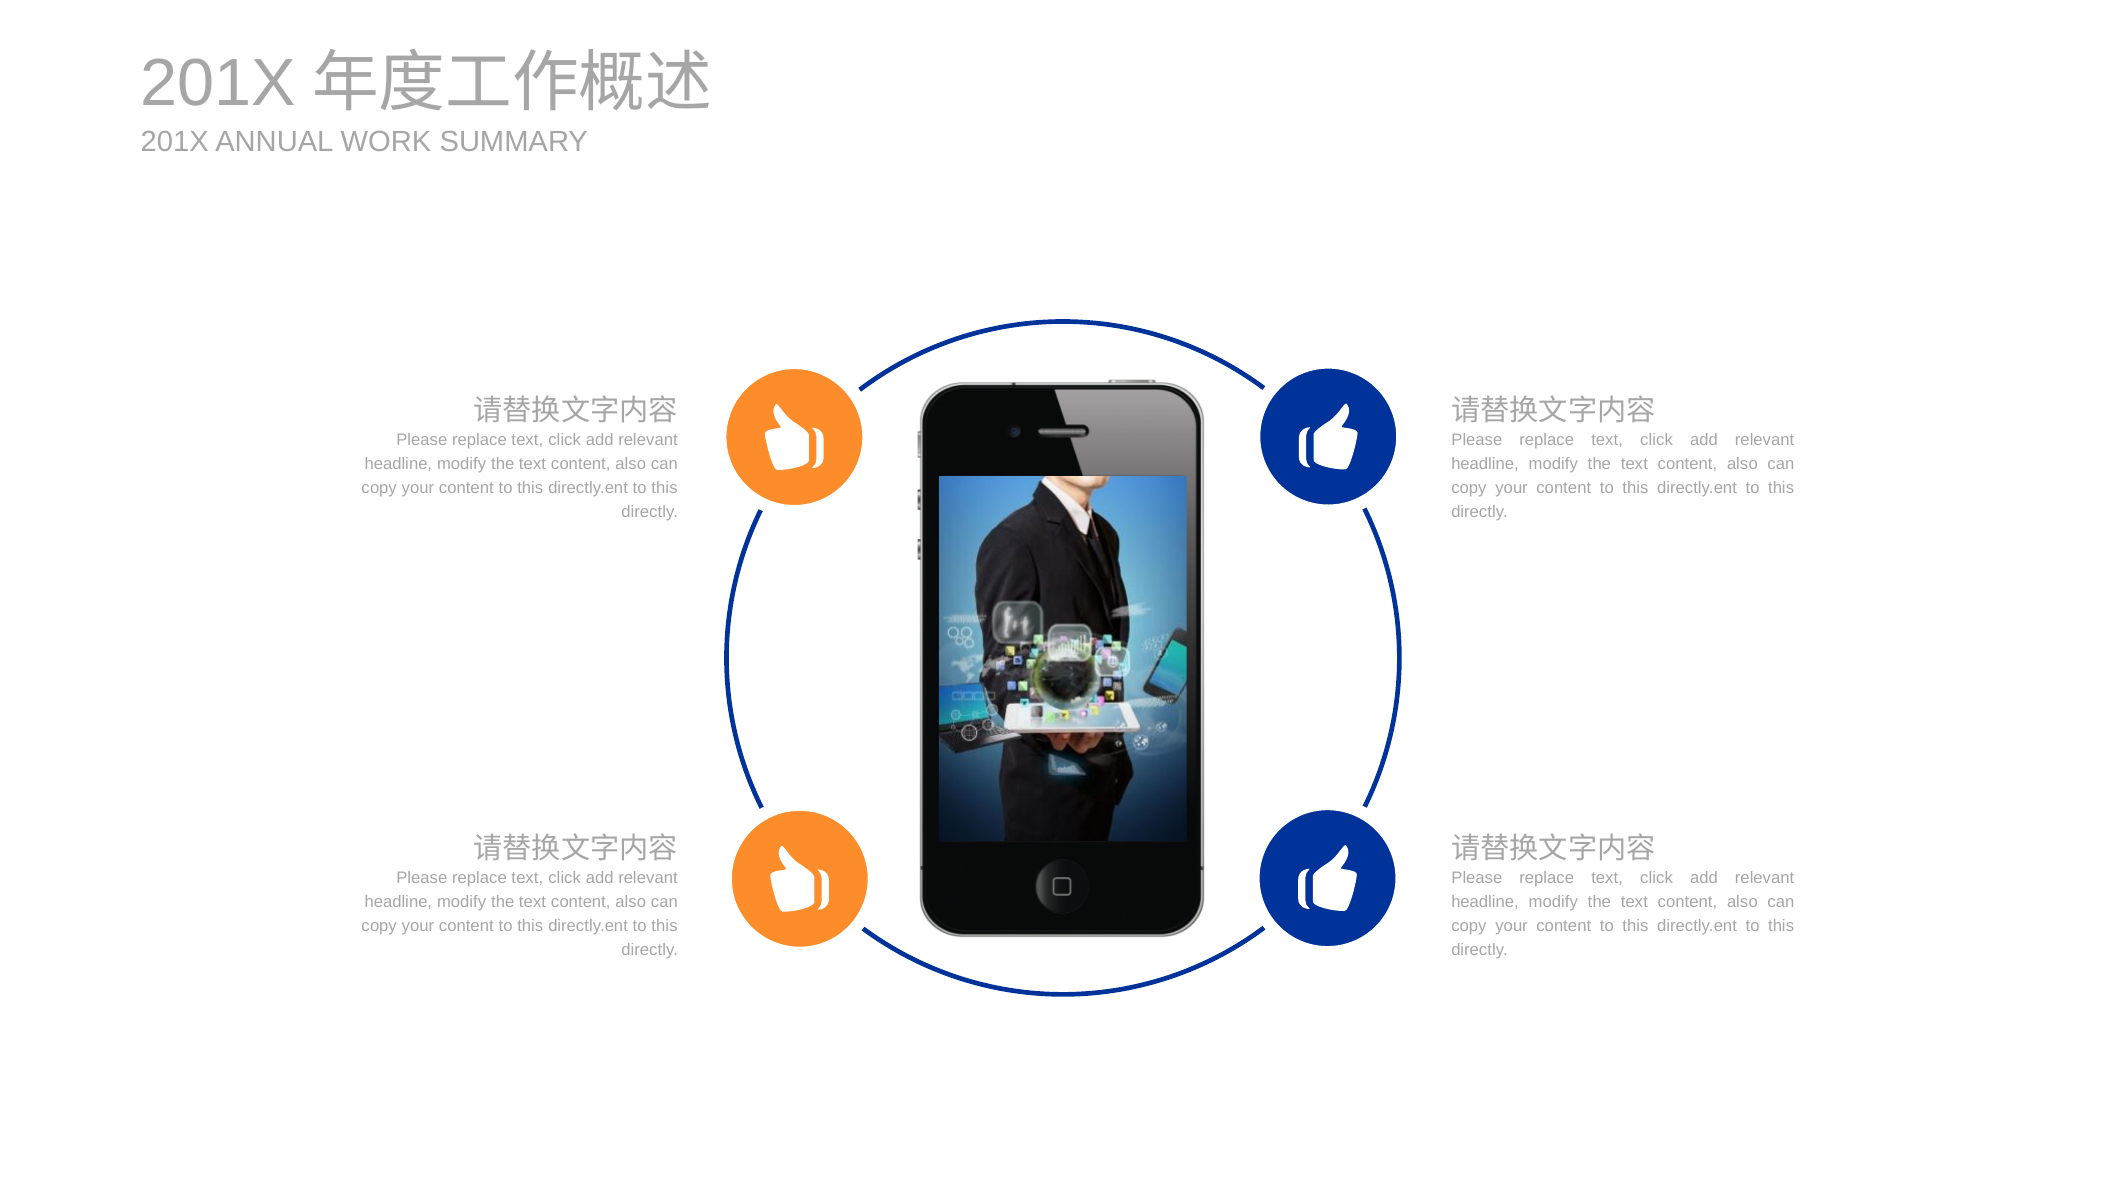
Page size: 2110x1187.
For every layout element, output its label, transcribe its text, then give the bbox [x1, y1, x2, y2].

text_box 请替换文字内容 [402, 376, 693, 417]
text_box Please replace text, click add relevant headline, modify the text content, also can copy your content to this directly.ent to this directly. [319, 856, 693, 973]
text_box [1254, 362, 1403, 511]
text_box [720, 362, 869, 512]
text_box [725, 804, 874, 953]
text_box 201X ANNUAL WORK SUMMARY [140, 122, 602, 158]
text_box Please replace text, click add relevant headline, modify the text content, also can copy your content to this directly.ent to this directly. [319, 417, 693, 535]
text_box 201X年度工作概述 [140, 38, 789, 119]
text_box Please replace text, click add relevant headline, modify the text content, also can copy your content to this directly.ent to this directly. [1436, 856, 1810, 973]
text_box Please replace text, click add relevant headline, modify the text content, also can copy your content to this directly.ent to this directly. [1436, 417, 1810, 535]
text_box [1253, 803, 1402, 953]
text_box 请替换文字内容 [402, 814, 693, 856]
text_box 请替换文字内容 [1436, 814, 1727, 856]
text_box [725, 320, 1401, 996]
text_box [908, 377, 1218, 939]
text_box 请替换文字内容 [1436, 376, 1727, 417]
